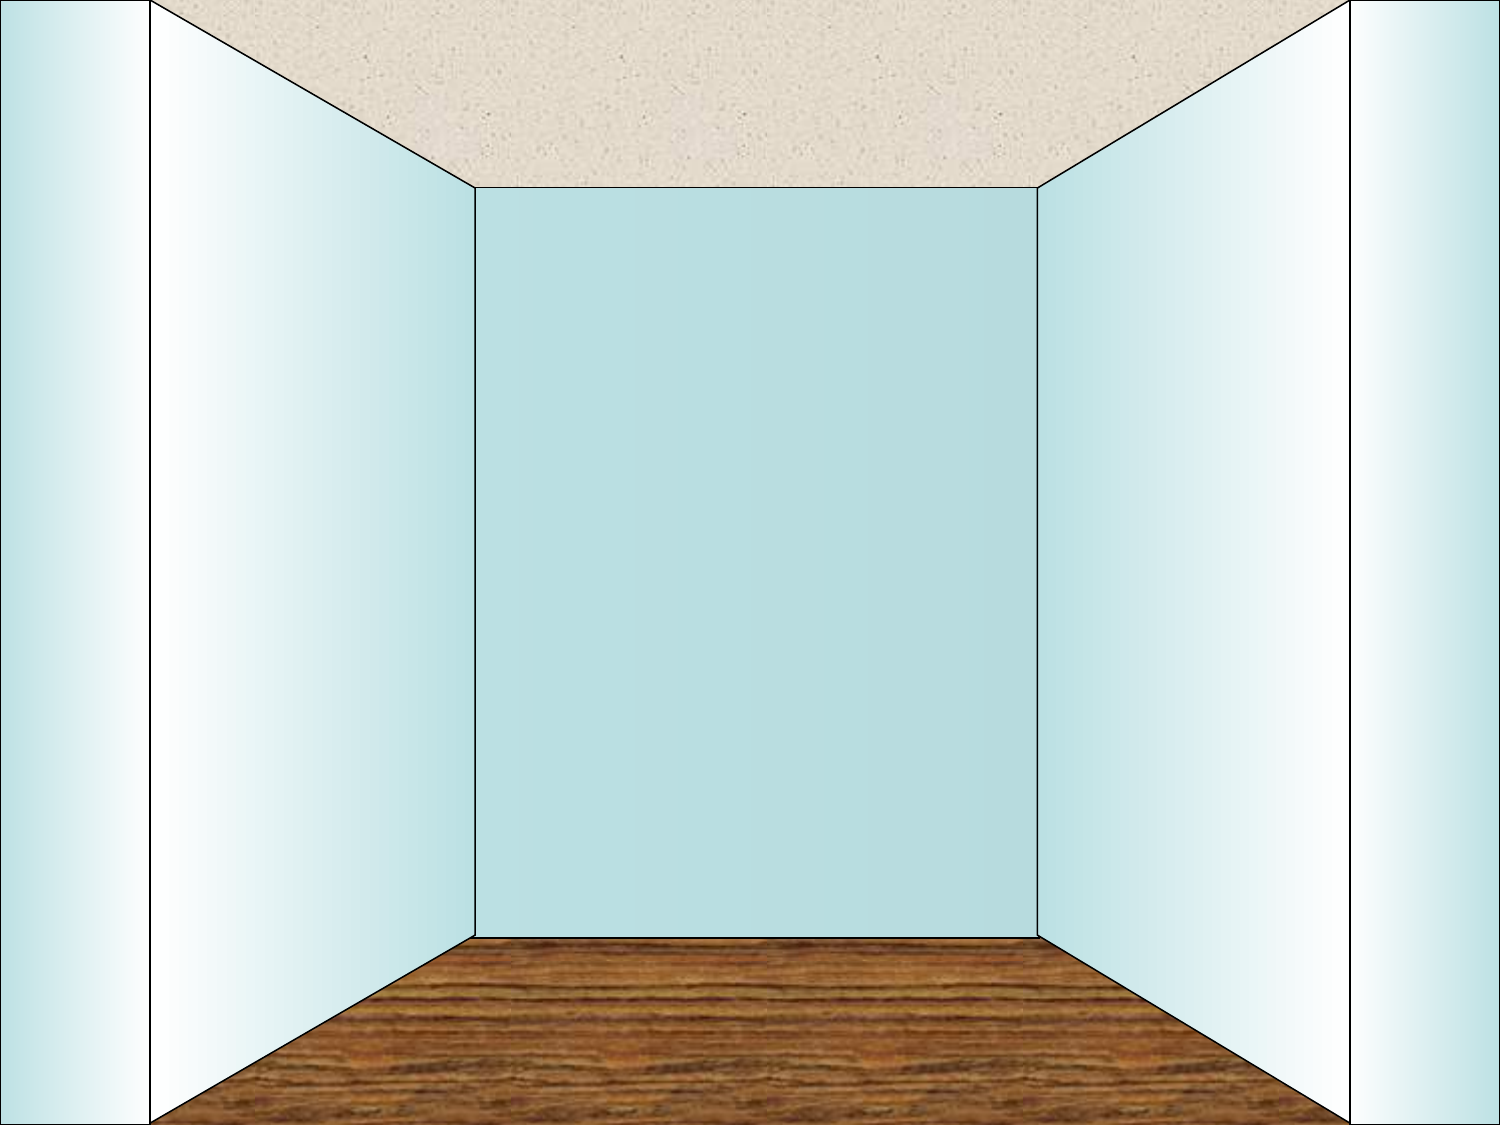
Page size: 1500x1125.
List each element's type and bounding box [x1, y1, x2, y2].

text_box [152, 0, 1348, 187]
text_box [1349, 0, 1500, 1125]
text_box [472, 187, 1040, 938]
text_box [0, 0, 150, 1125]
text_box [150, 938, 1349, 1125]
text_box [150, 0, 476, 1124]
text_box [1037, 0, 1349, 1123]
